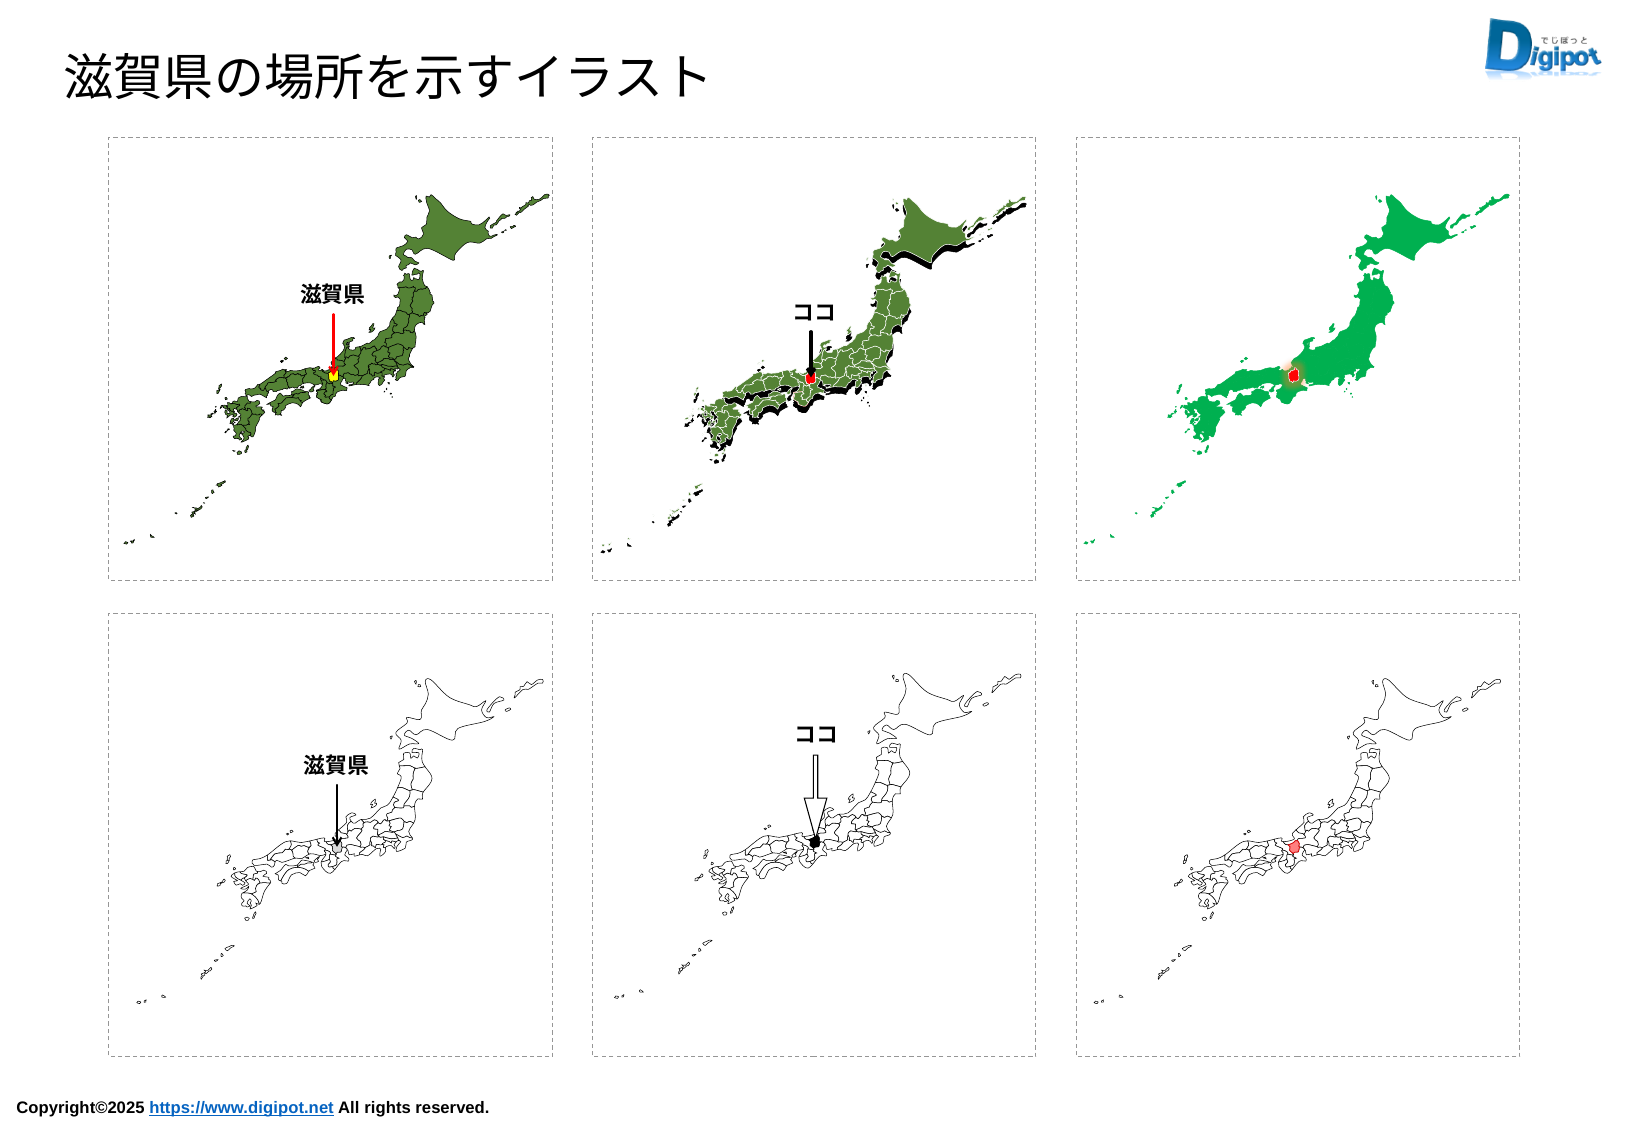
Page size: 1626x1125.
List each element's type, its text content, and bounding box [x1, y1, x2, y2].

text_box 滋賀県の場所を示すイラスト [49, 38, 728, 113]
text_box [136, 678, 544, 1004]
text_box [1083, 194, 1510, 545]
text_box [614, 673, 1021, 999]
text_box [123, 194, 550, 545]
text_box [1094, 678, 1501, 1004]
picture [1485, 18, 1602, 82]
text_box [600, 196, 1027, 554]
